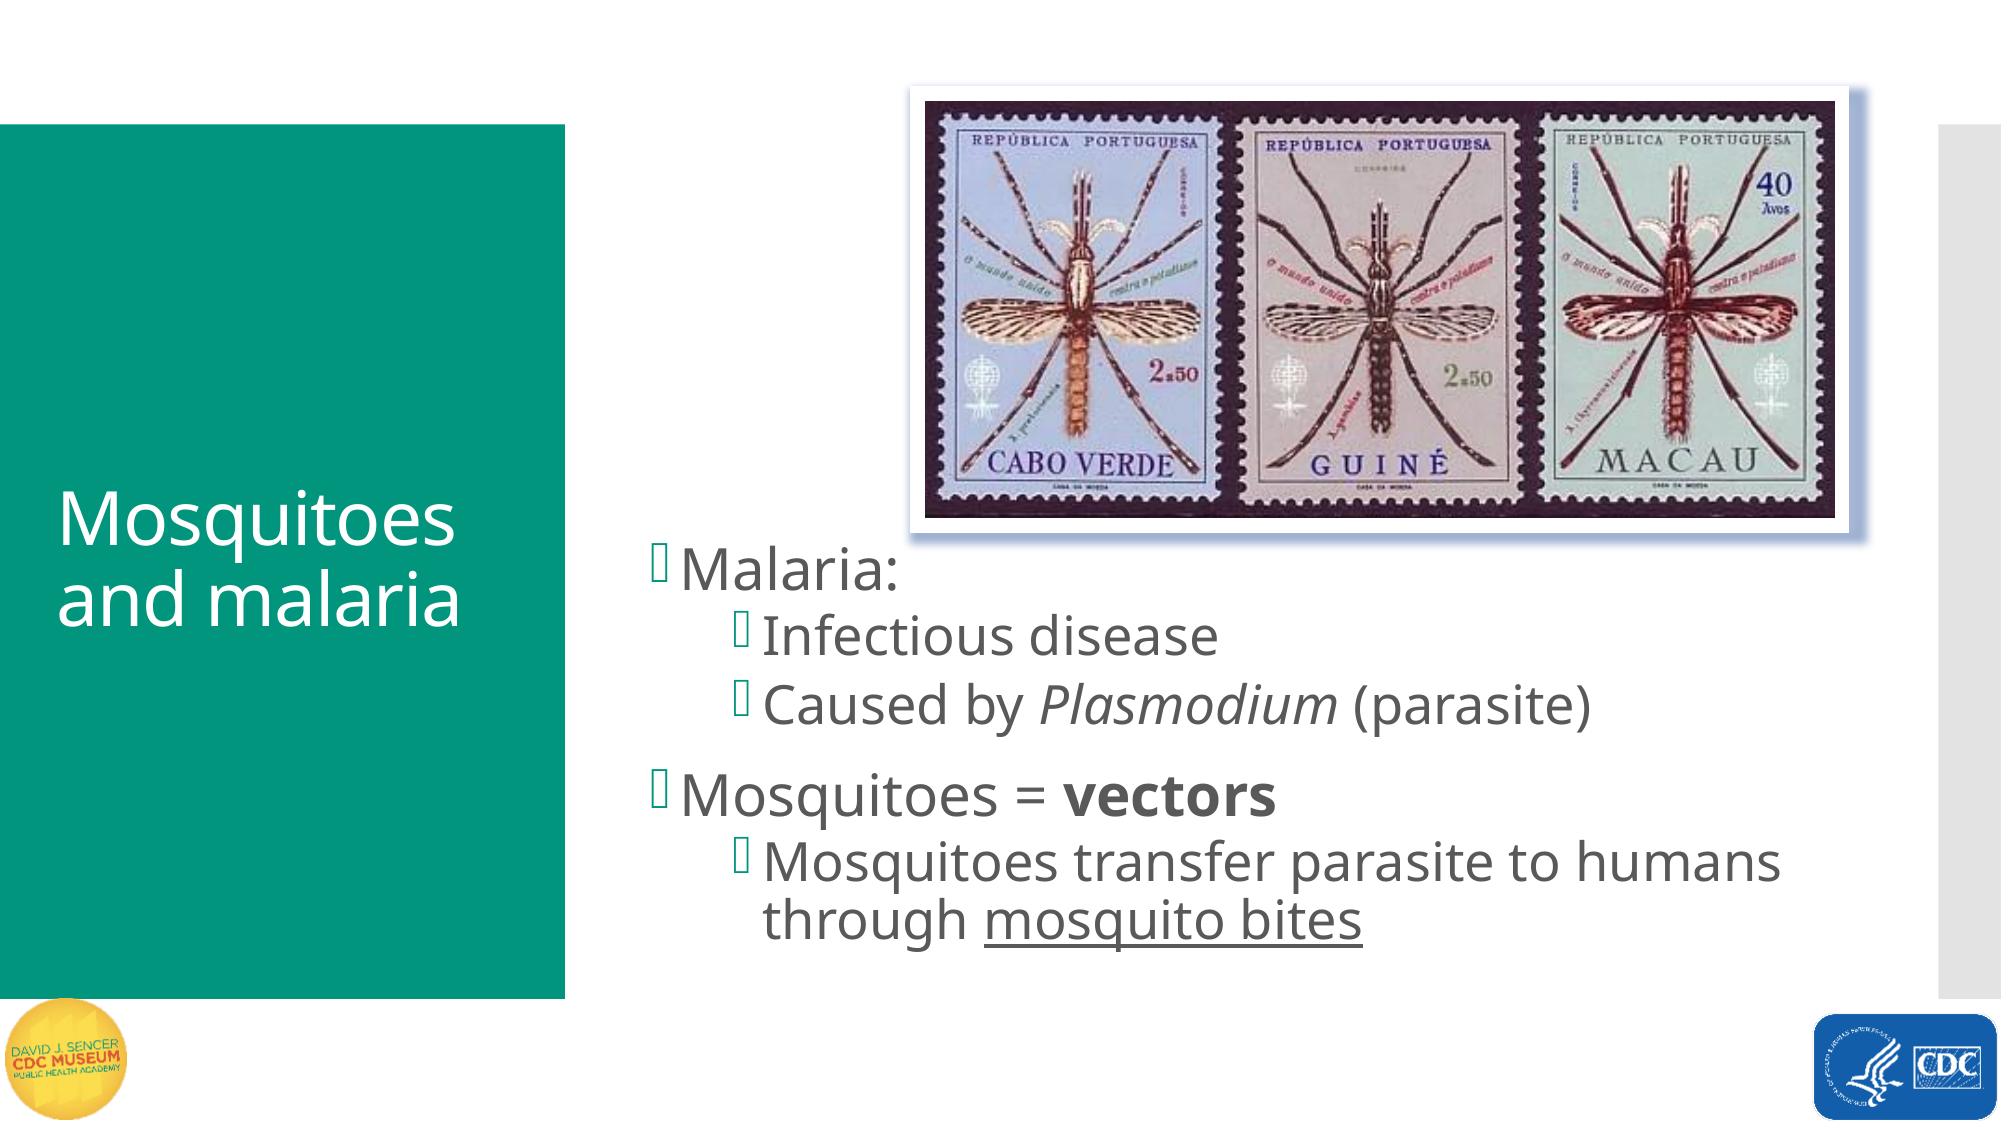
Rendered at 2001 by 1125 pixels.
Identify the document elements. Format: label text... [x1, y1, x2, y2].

picture [924, 100, 1835, 519]
picture [4, 998, 127, 1121]
title Mosquitoes and malaria [41, 184, 525, 940]
picture [1801, 1006, 2000, 1125]
list Malaria: Infectious disease Caused by Plasmodium (parasite) Mosquitoes = vectors Mosquitoes transfer parasite to humans through mosquito bites [634, 468, 1835, 1024]
